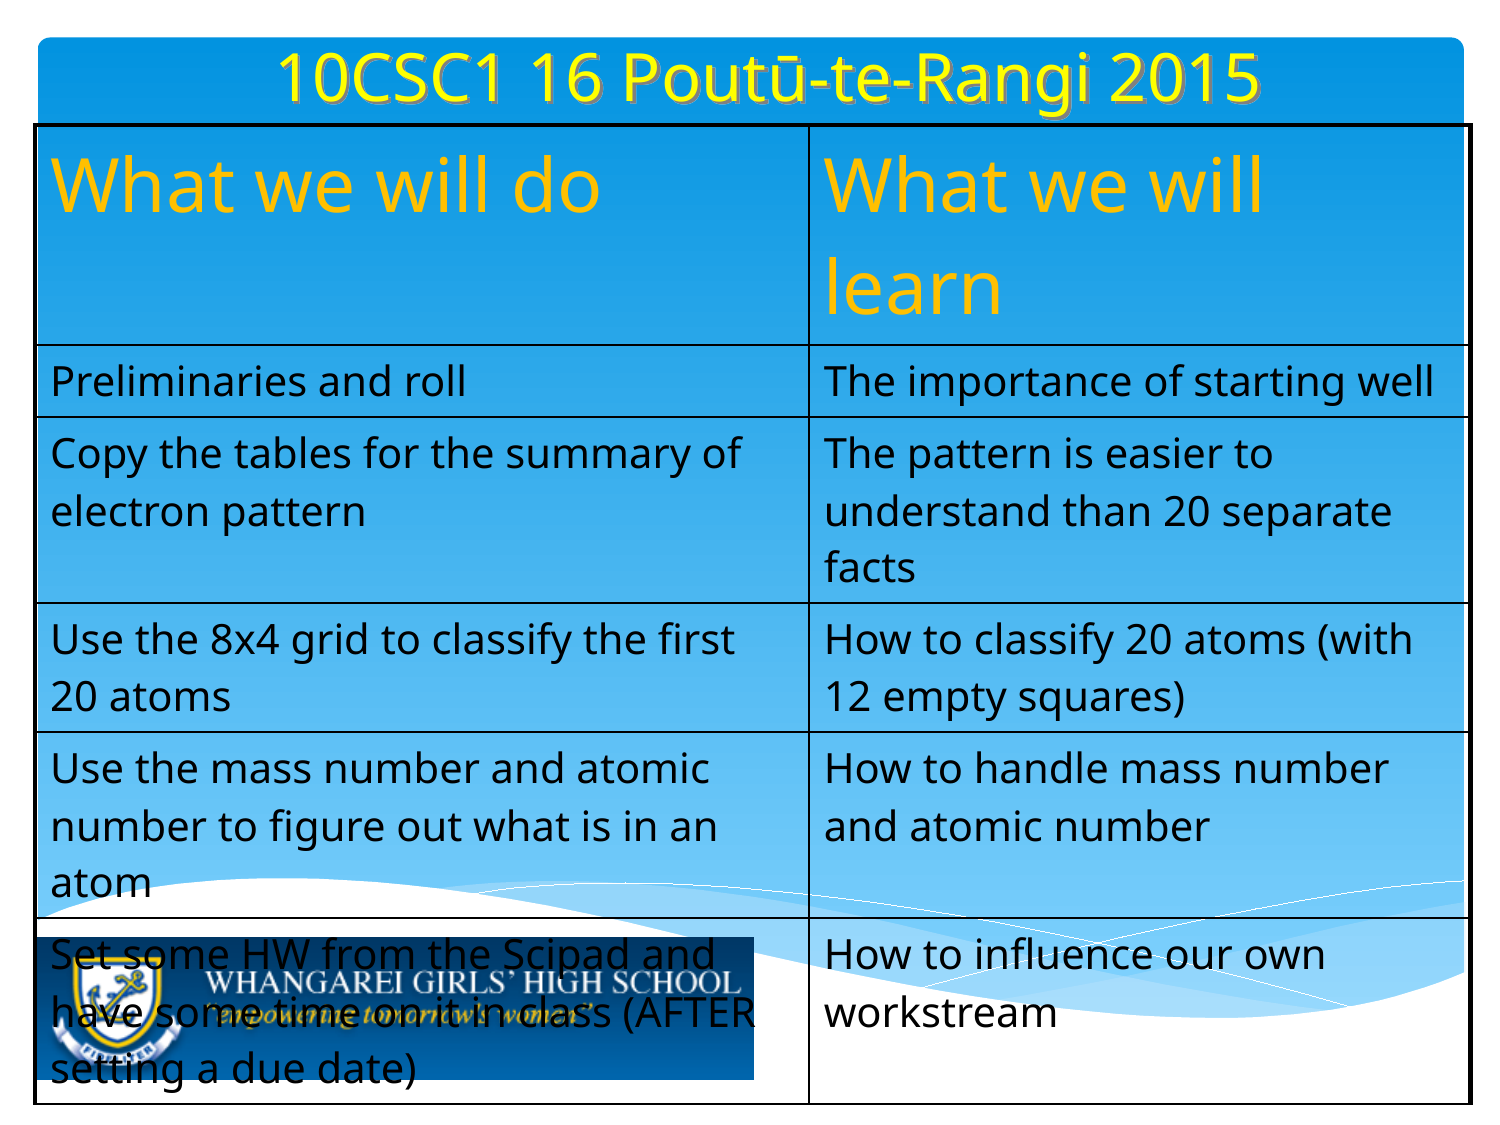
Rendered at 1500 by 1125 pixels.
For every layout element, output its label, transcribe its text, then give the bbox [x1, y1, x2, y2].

table_cell How to influence our own workstream [810, 919, 1468, 1103]
table_cell How to handle mass number and atomic number [810, 733, 1468, 917]
table_header What we will learn [810, 127, 1468, 344]
table_cell Preliminaries and roll [37, 346, 808, 416]
table_cell Set some HW from the Scipad and have some time on it in class (AFTER setting a due date) [37, 919, 808, 1103]
table_cell Copy the tables for the summary of electron pattern [37, 418, 808, 602]
picture [37, 937, 754, 1080]
table_cell The importance of starting well [810, 346, 1468, 416]
table_cell The pattern is easier to understand than 20 separate facts [810, 418, 1468, 602]
table_cell Use the 8x4 grid to classify the first 20 atoms [37, 604, 808, 731]
text_box 10CSC1 16 Poutū-te-Rangi 2015 [162, 24, 1375, 123]
table_cell Use the mass number and atomic number to figure out what is in an atom [37, 733, 808, 917]
table_header What we will do [37, 127, 808, 344]
table_cell How to classify 20 atoms (with 12 empty squares) [810, 604, 1468, 731]
